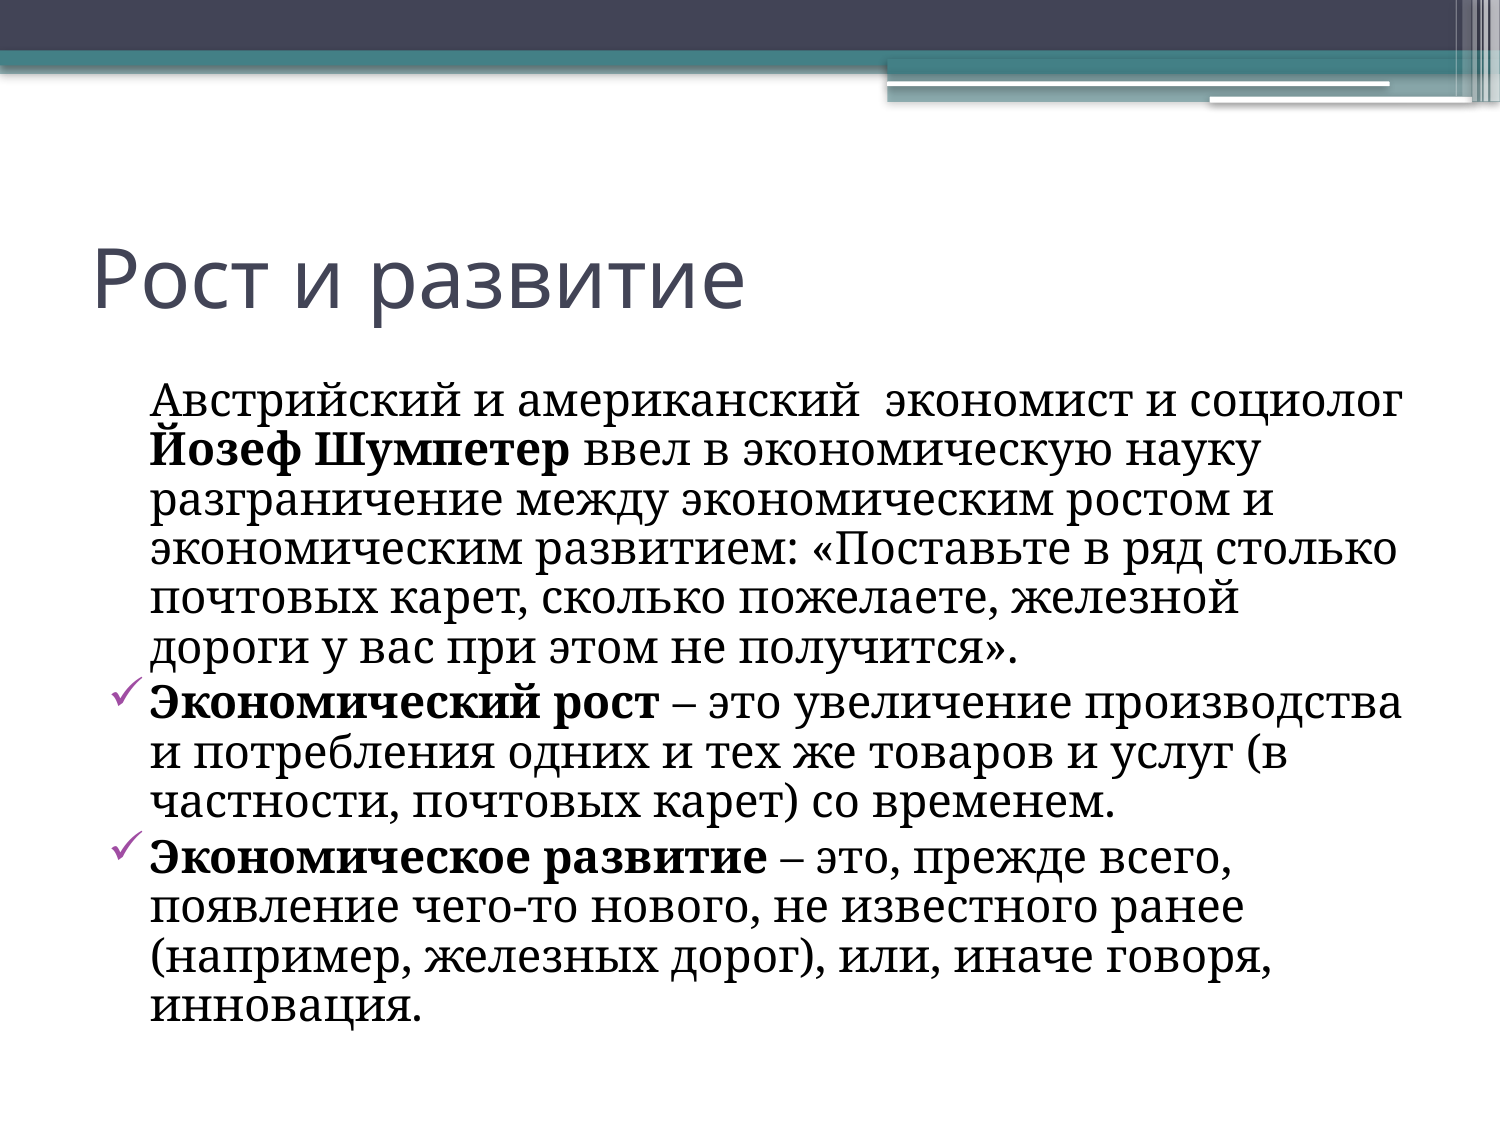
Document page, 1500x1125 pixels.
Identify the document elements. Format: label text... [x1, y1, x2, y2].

list Австрийский и американский экономист и социолог Йозеф Шумпетер ввел в экономическую науку разграничение между экономическим ростом и экономическим развитием: «Поставьте в ряд столько почтовых карет, сколько пожелаете, железной дороги у вас при этом не получится». Экономический рост – это увеличение производства и потребления одних и тех же товаров и услуг (в частности, почтовых карет) со временем. Экономическое развитие – это, прежде всего, появление чего-то нового, не известного ранее (например, железных дорог), или, иначе говоря, инновация. [74, 368, 1426, 1079]
title Рост и развитие [74, 187, 1426, 363]
